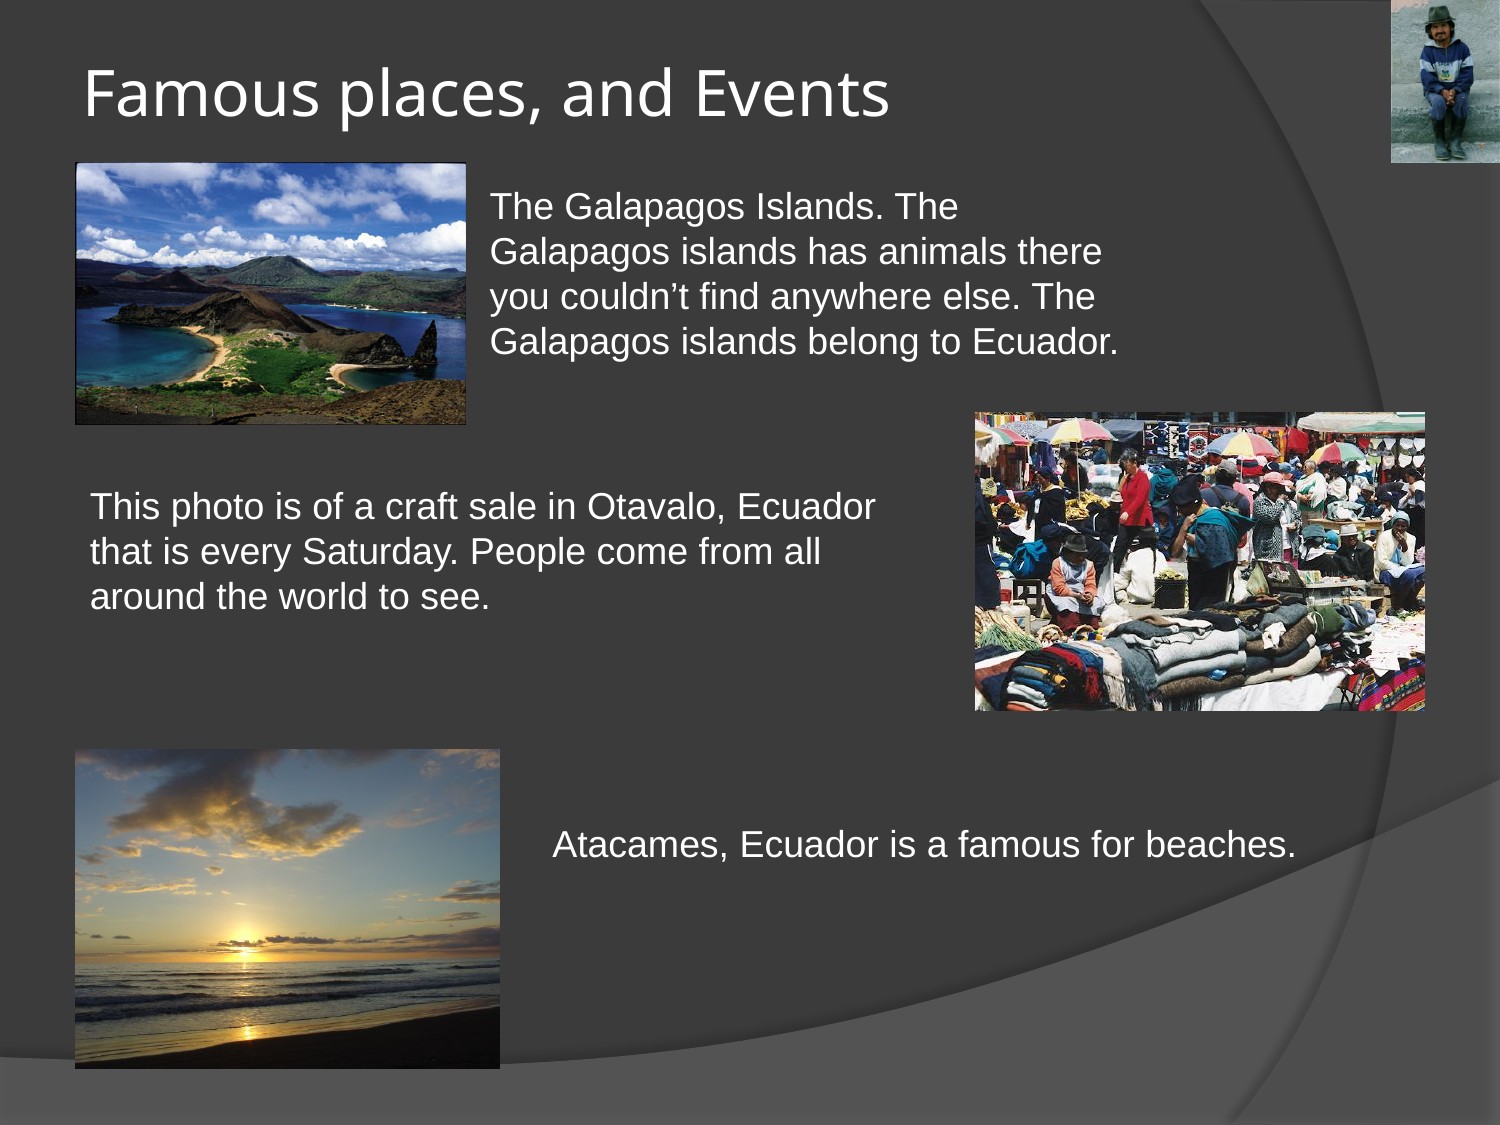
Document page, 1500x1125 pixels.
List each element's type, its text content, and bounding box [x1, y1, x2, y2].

text_box Atacames, Ecuador is a famous for beaches. [537, 812, 1438, 873]
picture [974, 412, 1426, 711]
picture [74, 749, 501, 1069]
picture [1391, 0, 1500, 163]
picture [74, 162, 466, 426]
text_box The Galapagos Islands. The Galapagos islands has animals there you couldn’t find anywhere else. The Galapagos islands belong to Ecuador. [476, 174, 1163, 370]
title Famous places, and Events [75, 45, 1300, 138]
text_box This photo is of a craft sale in Otavalo, Ecuador that is every Saturday. People come from all around the world to see. [75, 474, 950, 625]
